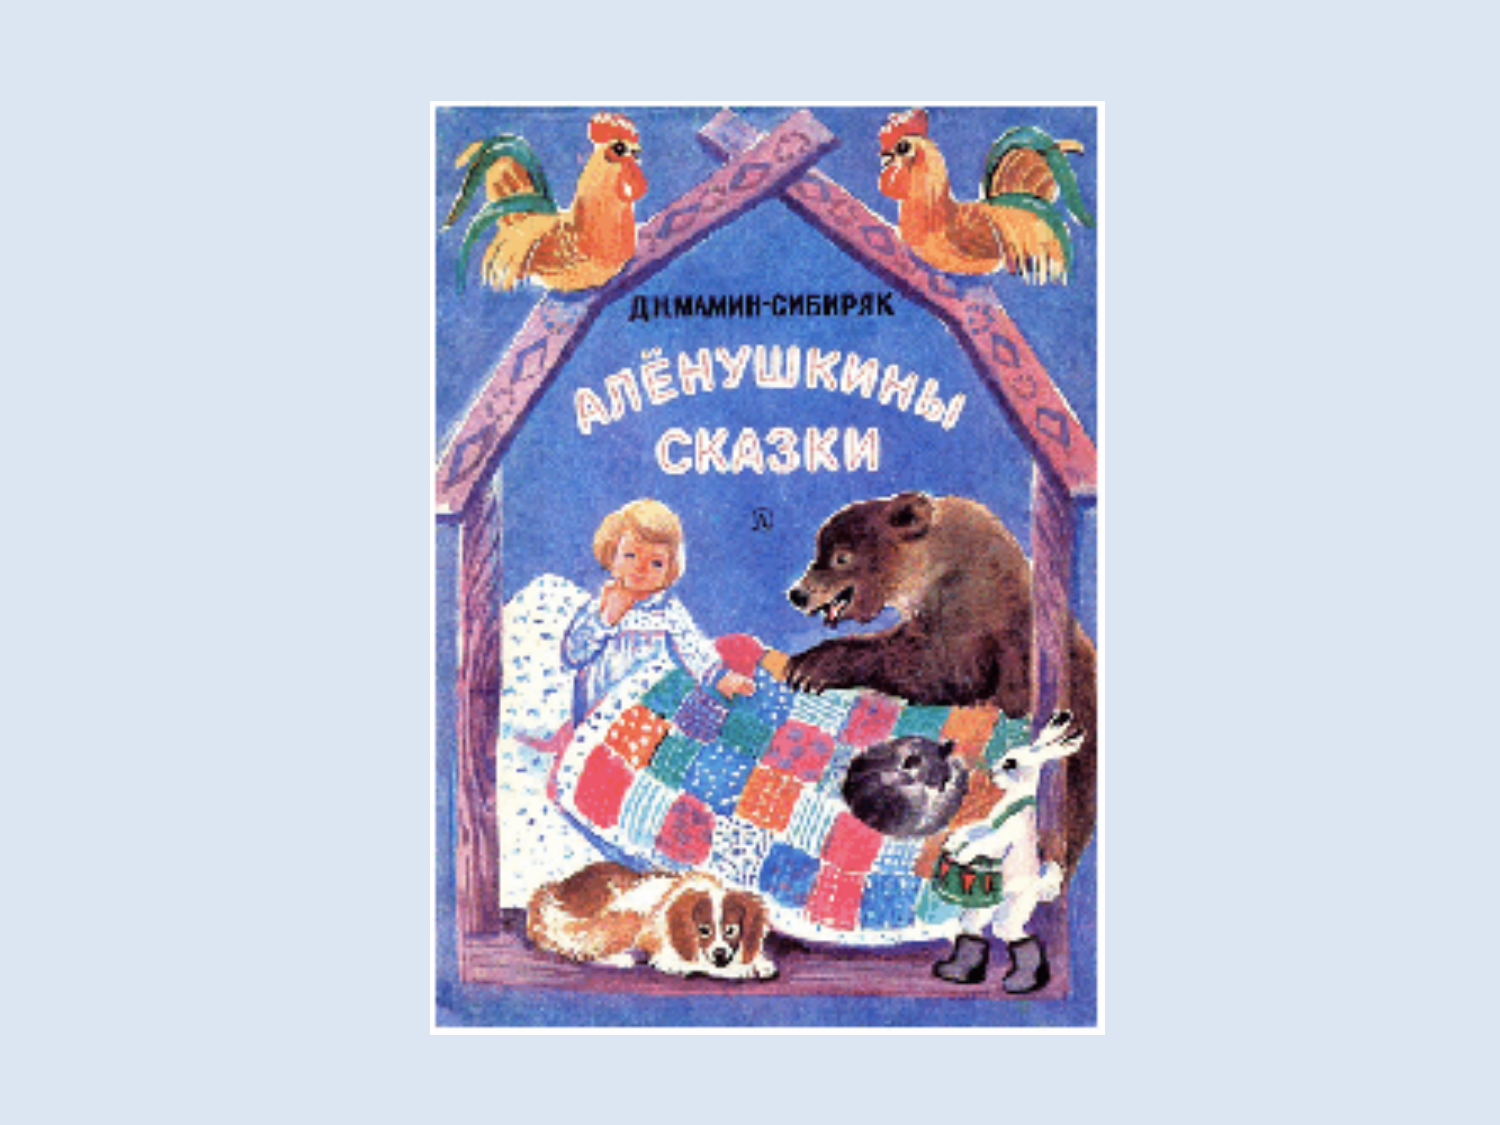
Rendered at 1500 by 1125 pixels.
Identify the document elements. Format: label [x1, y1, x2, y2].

picture [430, 101, 1105, 1036]
